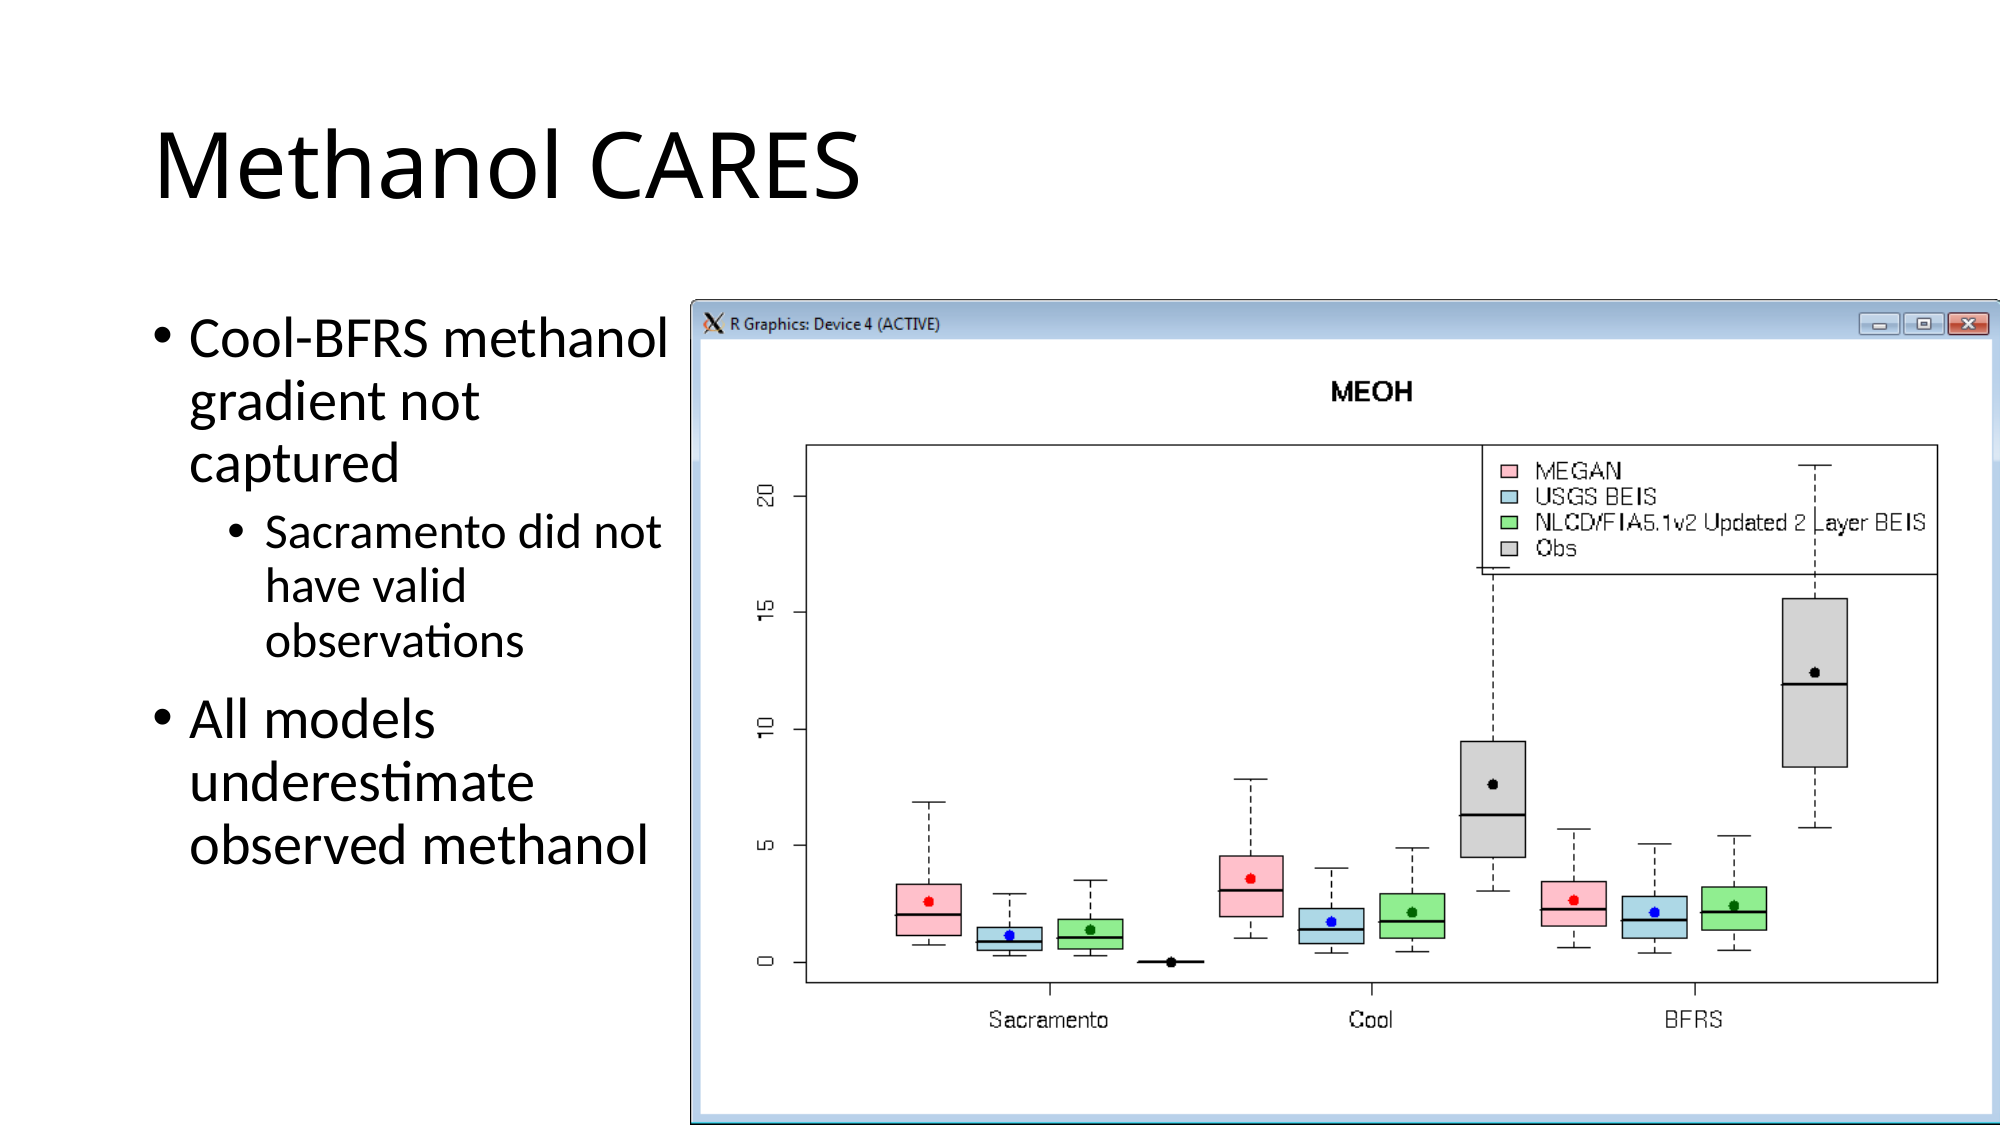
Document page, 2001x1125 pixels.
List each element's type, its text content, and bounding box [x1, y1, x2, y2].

title Methanol CARES [137, 59, 1863, 278]
picture [689, 299, 2000, 1125]
list Cool-BFRS methanol gradient not captured Sacramento did not have valid observations All models underestimate observed methanol [137, 299, 688, 1014]
